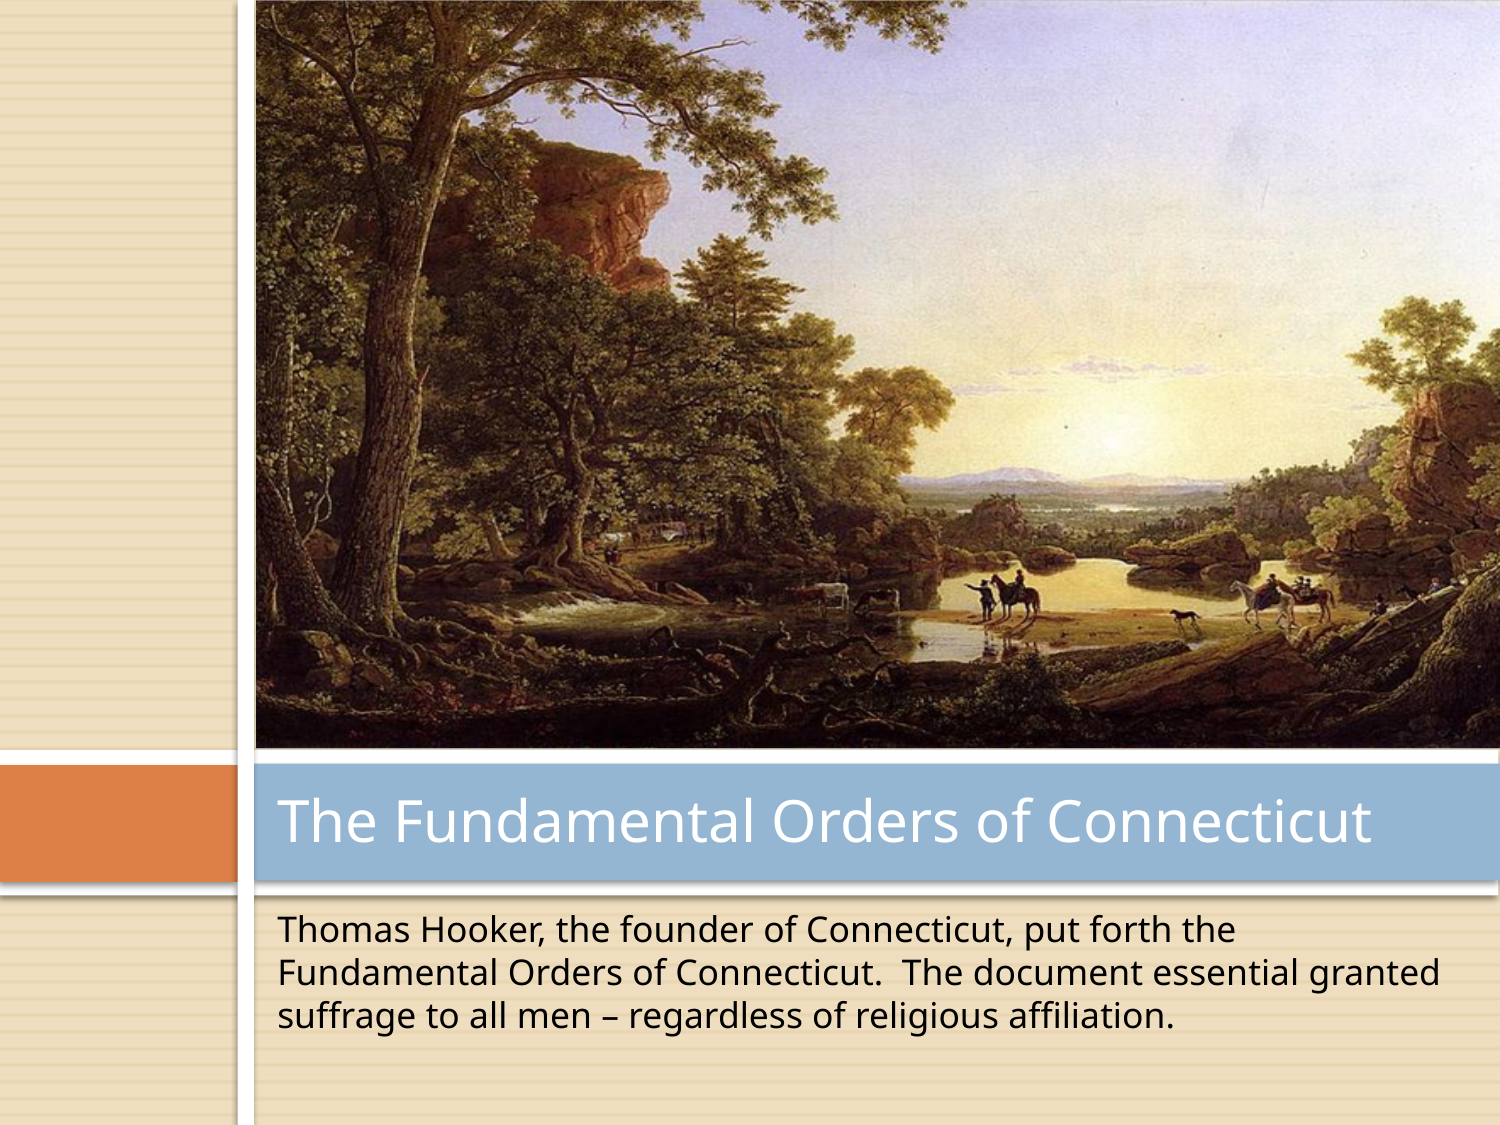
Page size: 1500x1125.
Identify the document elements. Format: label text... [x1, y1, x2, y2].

picture [255, 0, 1500, 750]
title The Fundamental Orders of Connecticut [262, 762, 1463, 875]
list Thomas Hooker, the founder of Connecticut, put forth the Fundamental Orders of Connecticut. The document essential granted suffrage to all men – regardless of religious affiliation. [262, 900, 1463, 1075]
